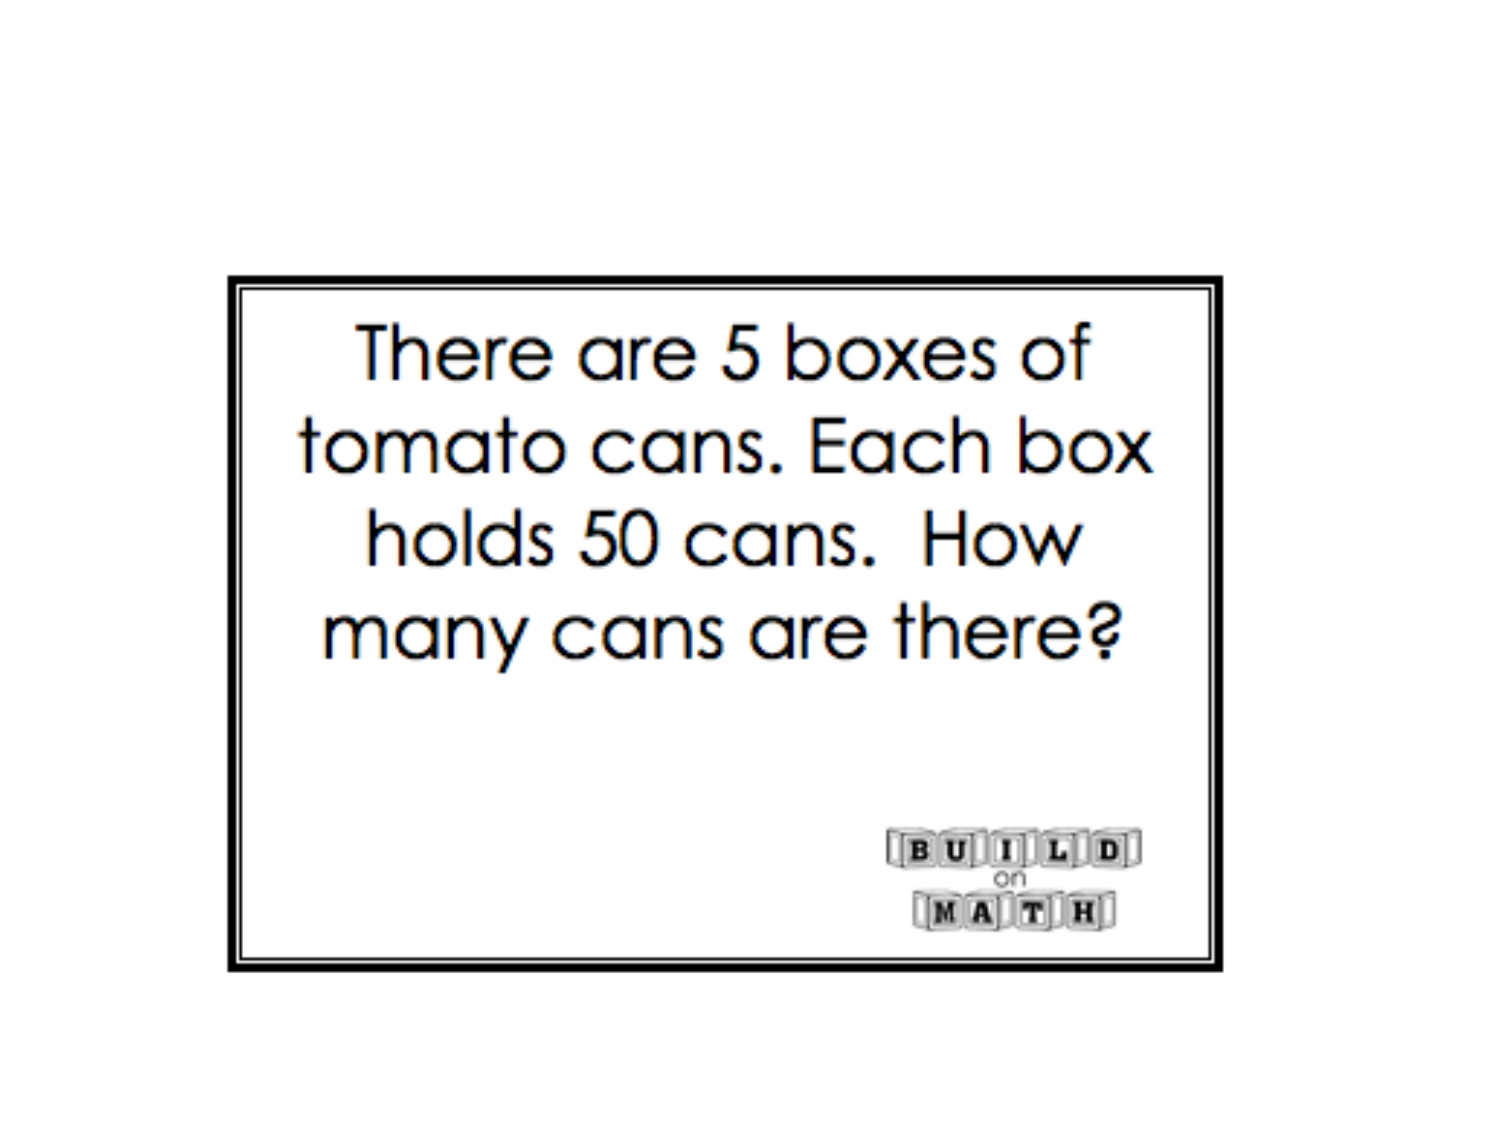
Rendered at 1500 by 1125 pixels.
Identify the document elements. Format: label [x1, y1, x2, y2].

list [74, 262, 1426, 1006]
